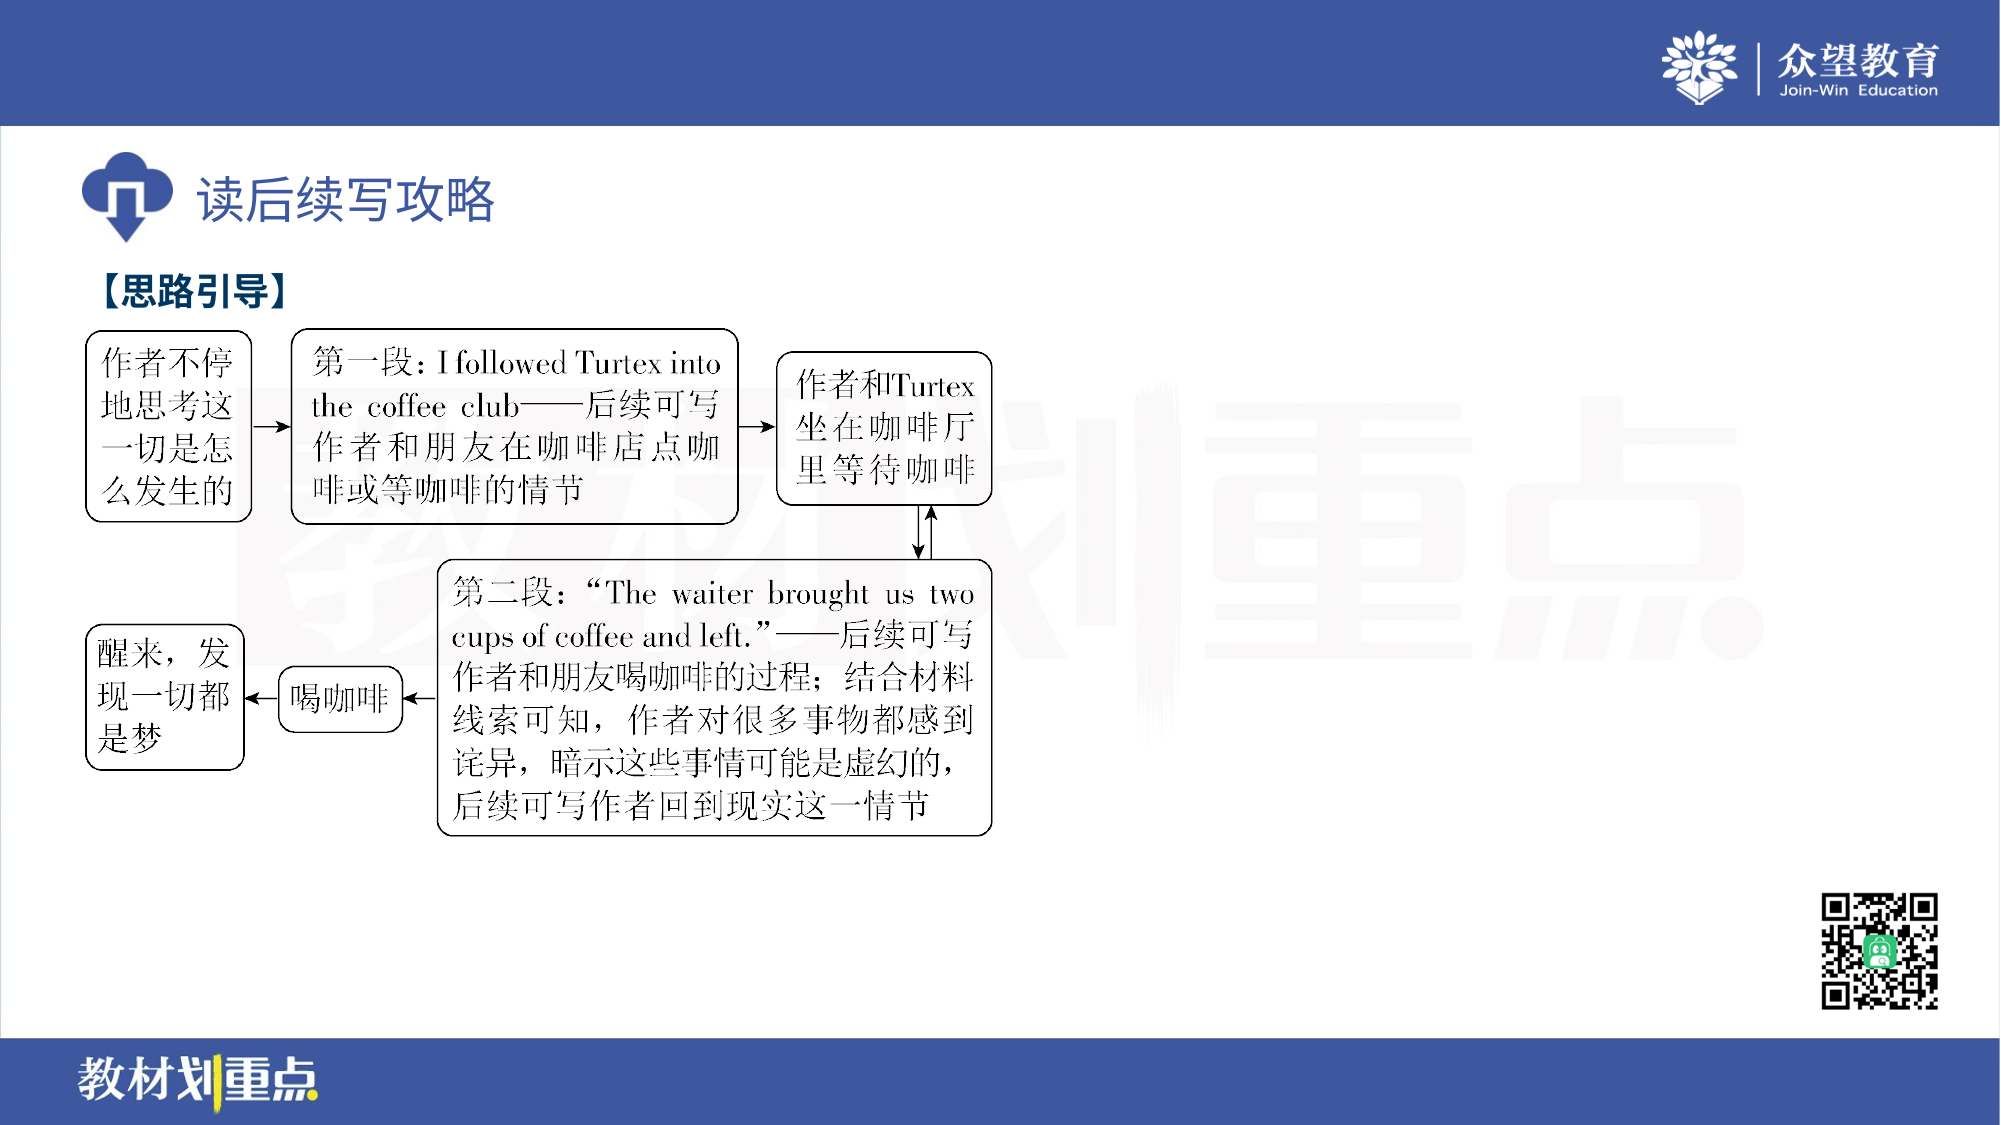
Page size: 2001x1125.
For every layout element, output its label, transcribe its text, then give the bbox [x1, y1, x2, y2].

text_box 【思路引导】 [82, 247, 1817, 307]
picture [0, 0, 2000, 1125]
